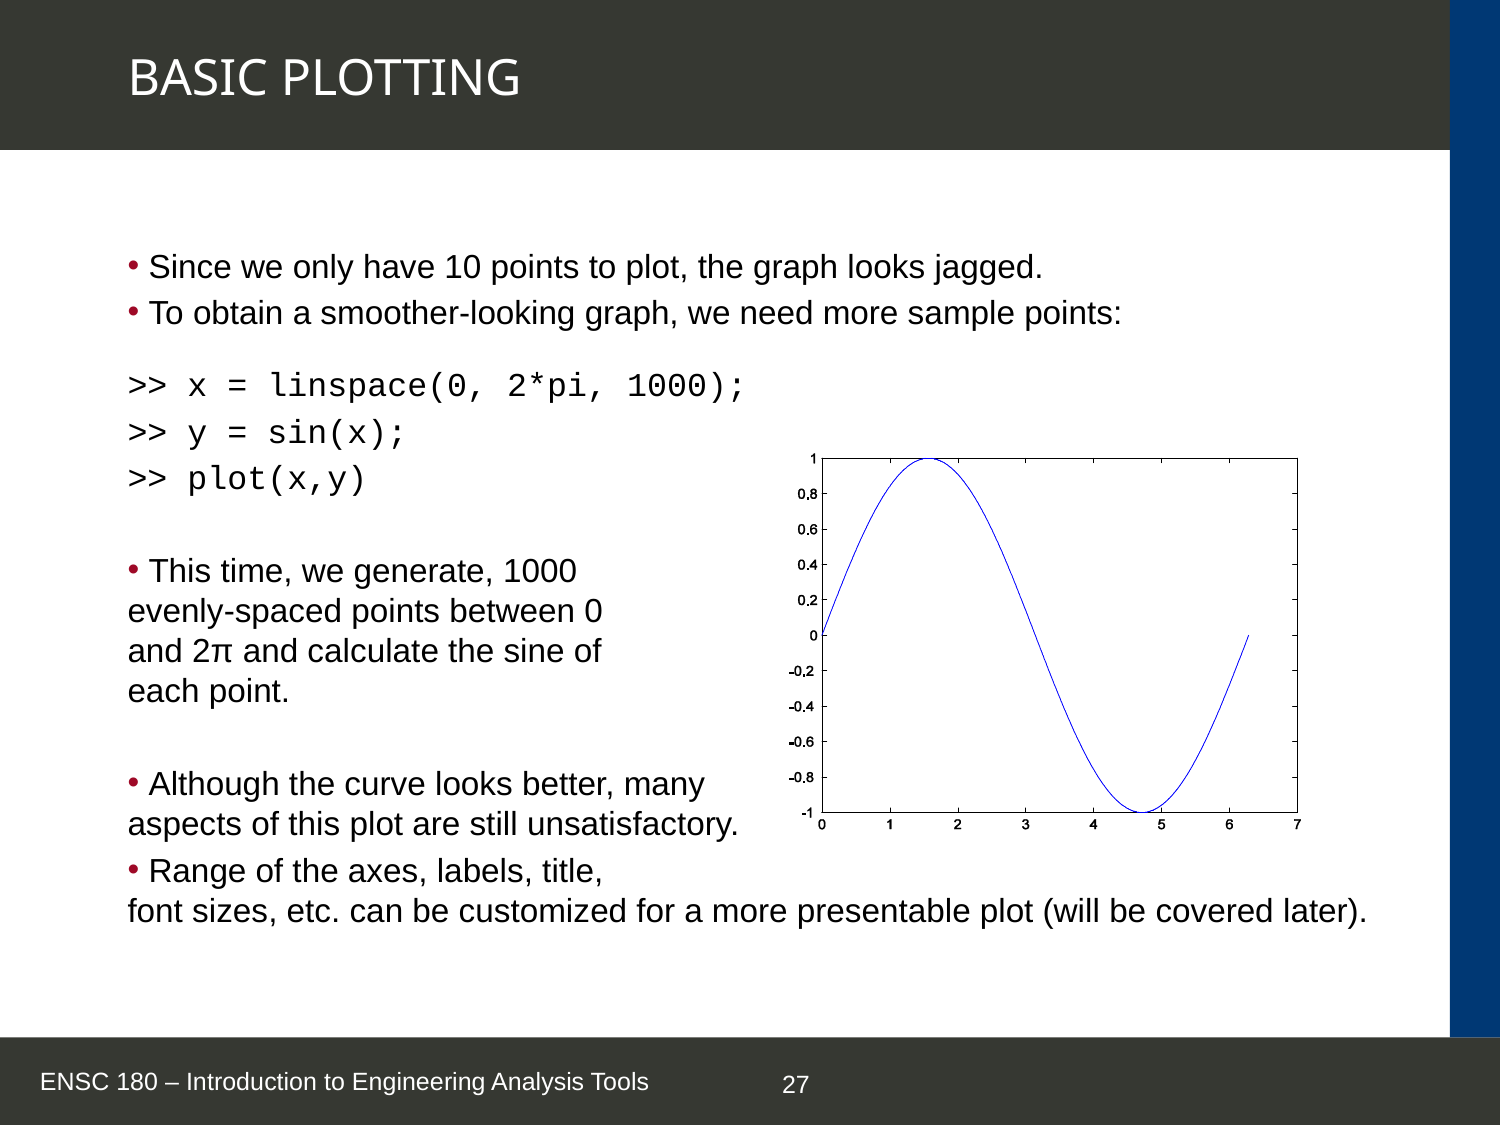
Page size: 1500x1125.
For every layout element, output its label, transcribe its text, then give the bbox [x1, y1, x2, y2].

footer ENSC 180 – Introduction to Engineering Analysis Tools [24, 1057, 740, 1113]
title BASIC PLOTTING [112, 37, 1450, 138]
picture [741, 425, 1355, 861]
list Since we only have 10 points to plot, the graph looks jagged. To obtain a smoother-looking graph, we need more sample points: >> x = linspace(0, 2*pi, 1000); >> y = sin(x); >> plot(x,y) This time, we generate, 1000 evenly-spaced points between 0 and 2π and calculate the sine of each point. Although the curve looks better, many aspects of this plot are still unsatisfactory. Range of the axes, labels, title, font sizes, etc. can be customized for a more presentable plot (will be covered later). [112, 237, 1388, 1029]
